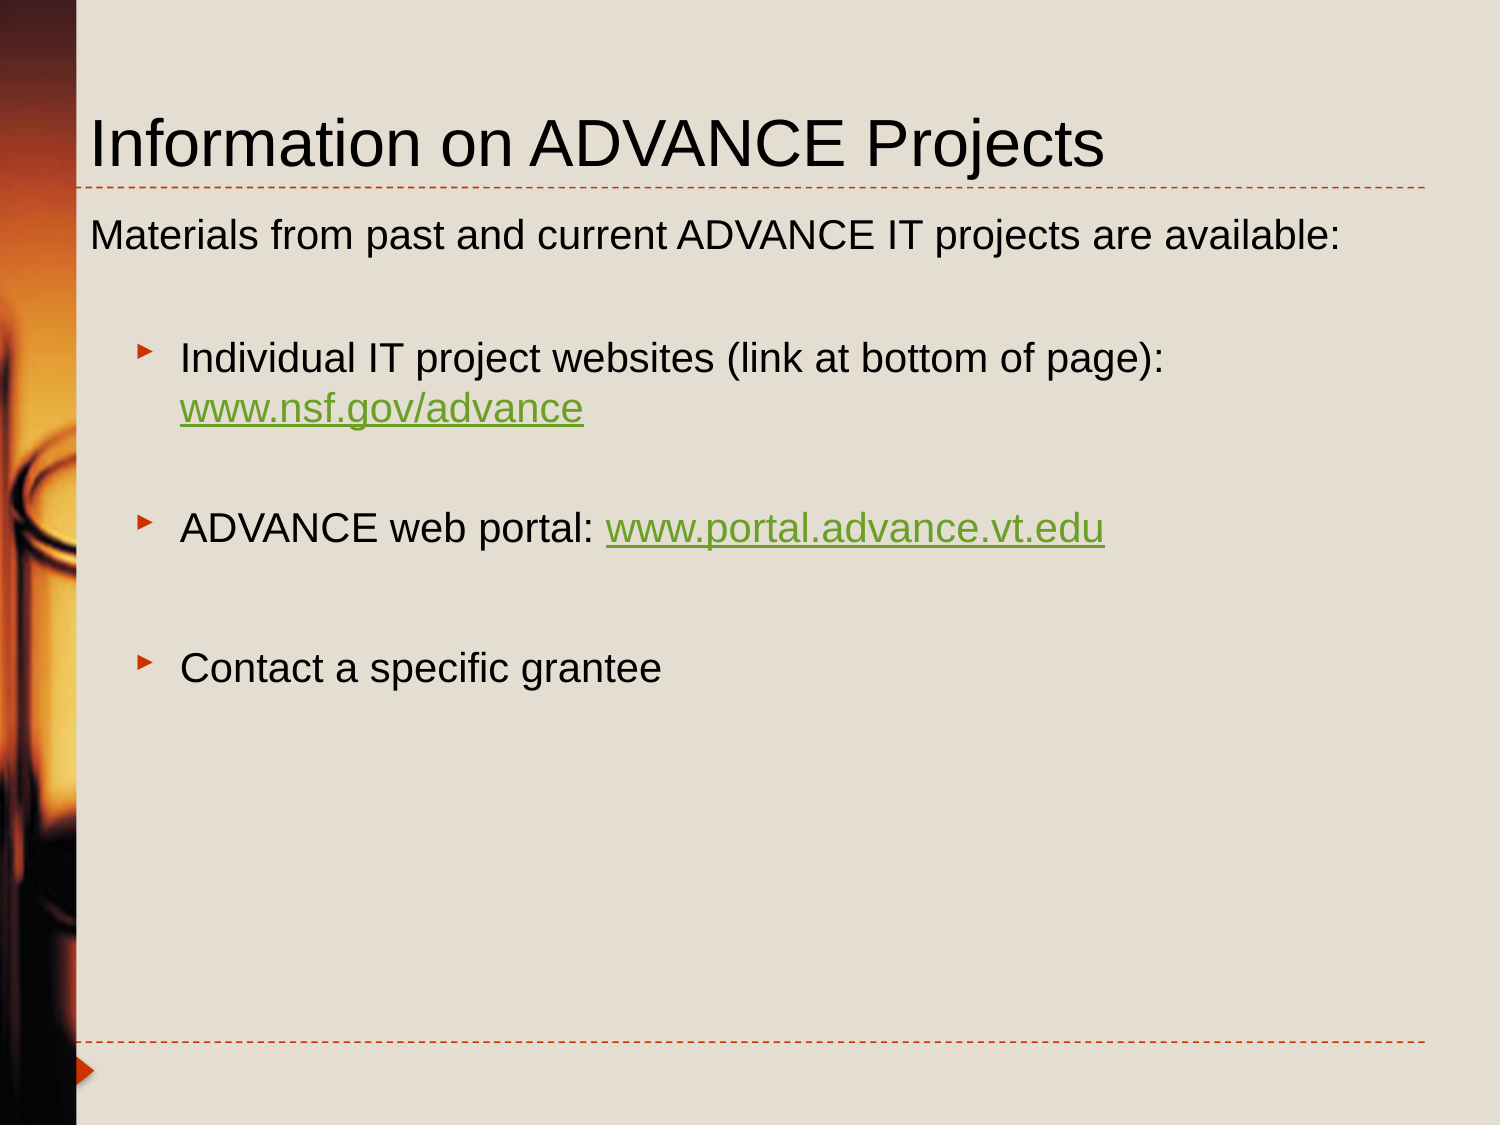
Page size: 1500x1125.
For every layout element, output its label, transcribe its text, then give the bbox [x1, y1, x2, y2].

list Materials from past and current ADVANCE IT projects are available: Individual IT project websites (link at bottom of page): www.nsf.gov/advance ADVANCE web portal: www.portal.advance.vt.edu Contact a specific grantee [82, 200, 1425, 1010]
title Information on ADVANCE Projects [82, 24, 1425, 188]
picture [0, 0, 77, 1125]
